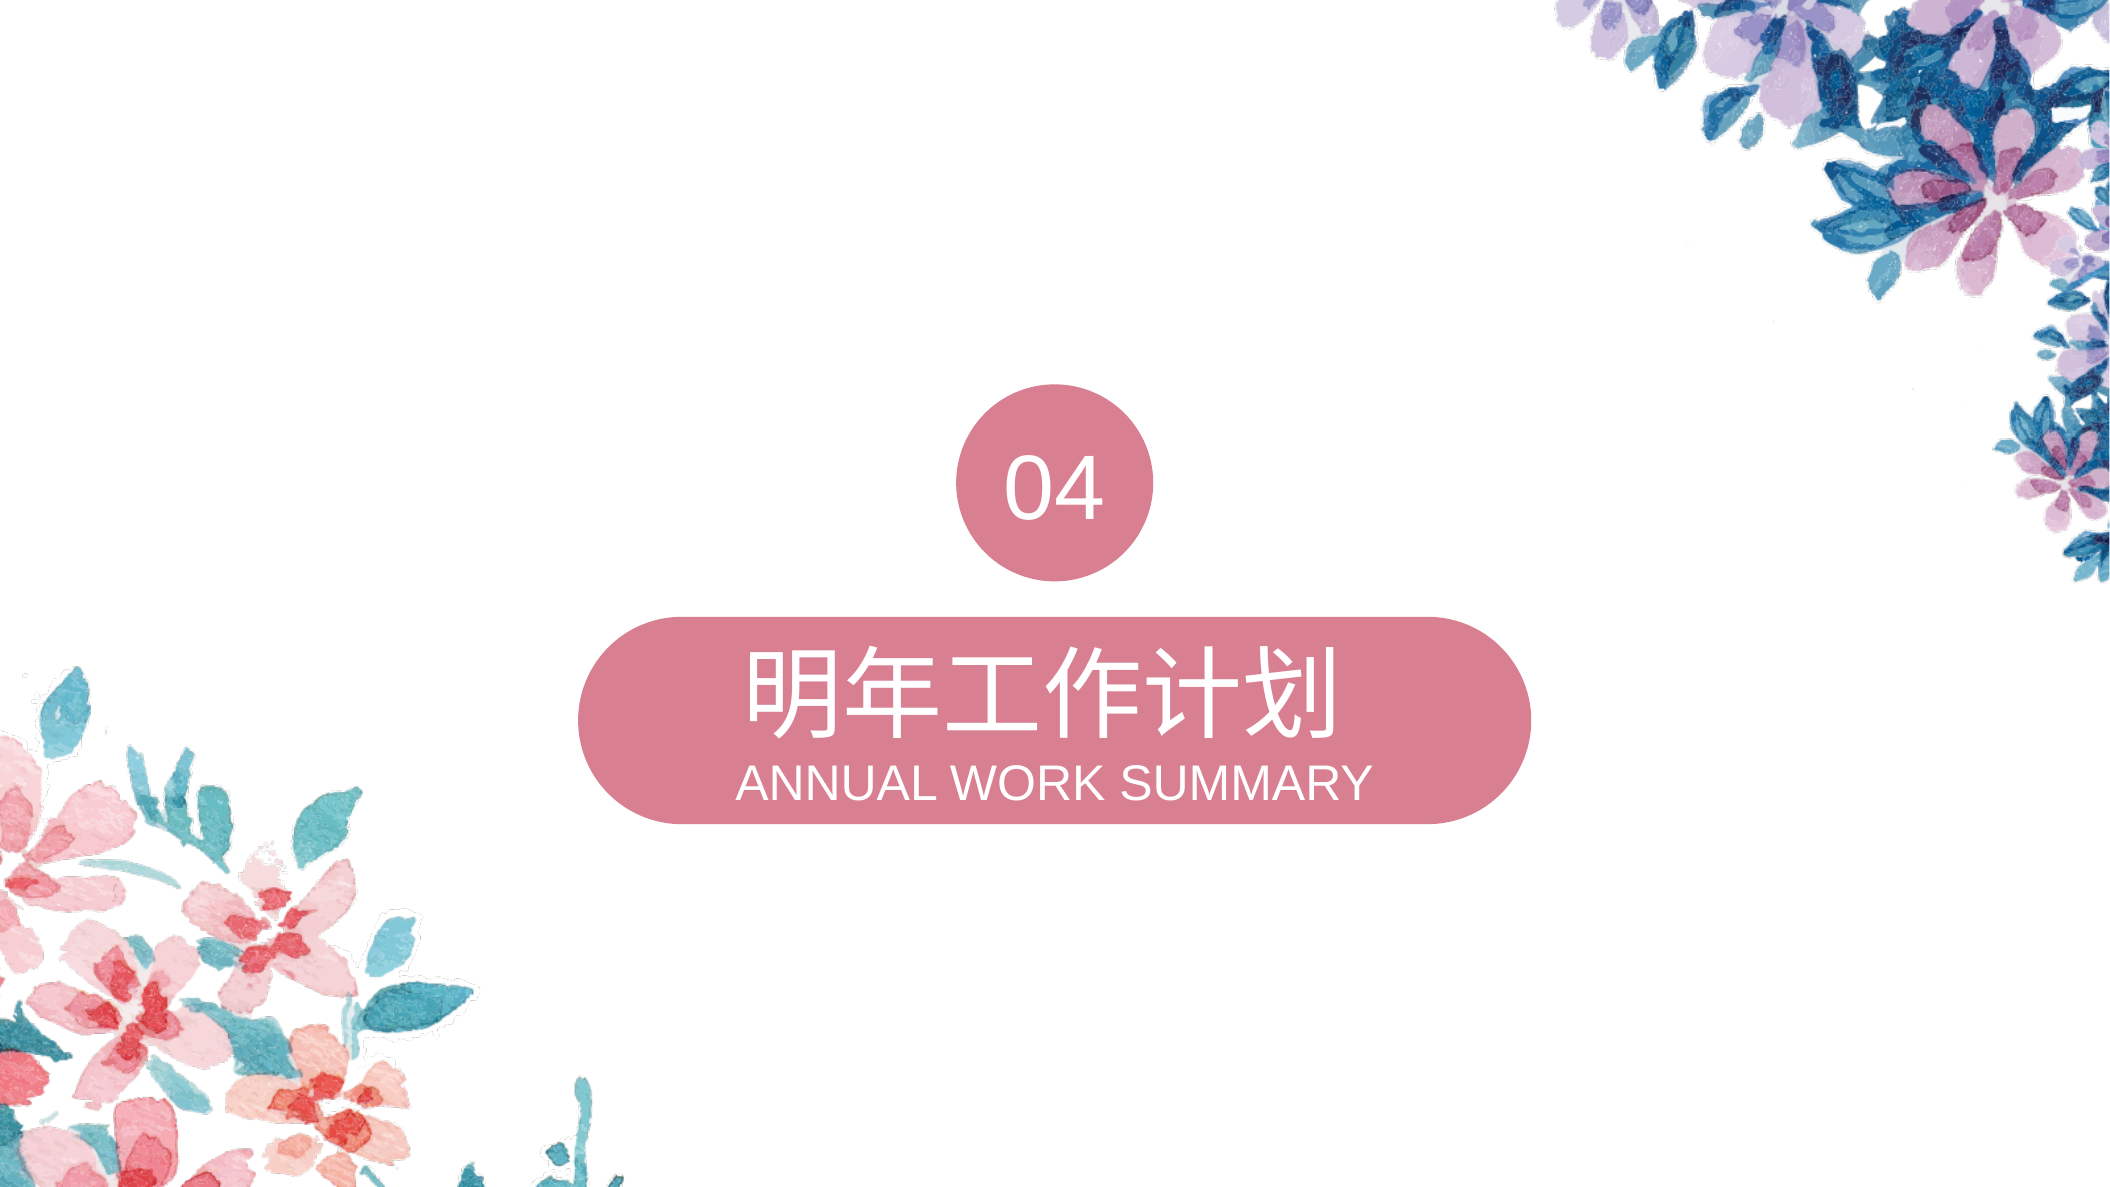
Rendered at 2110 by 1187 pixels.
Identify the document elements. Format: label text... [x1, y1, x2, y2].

text_box 04 [955, 383, 1155, 583]
text_box [577, 615, 1533, 826]
text_box [0, 0, 2110, 1187]
